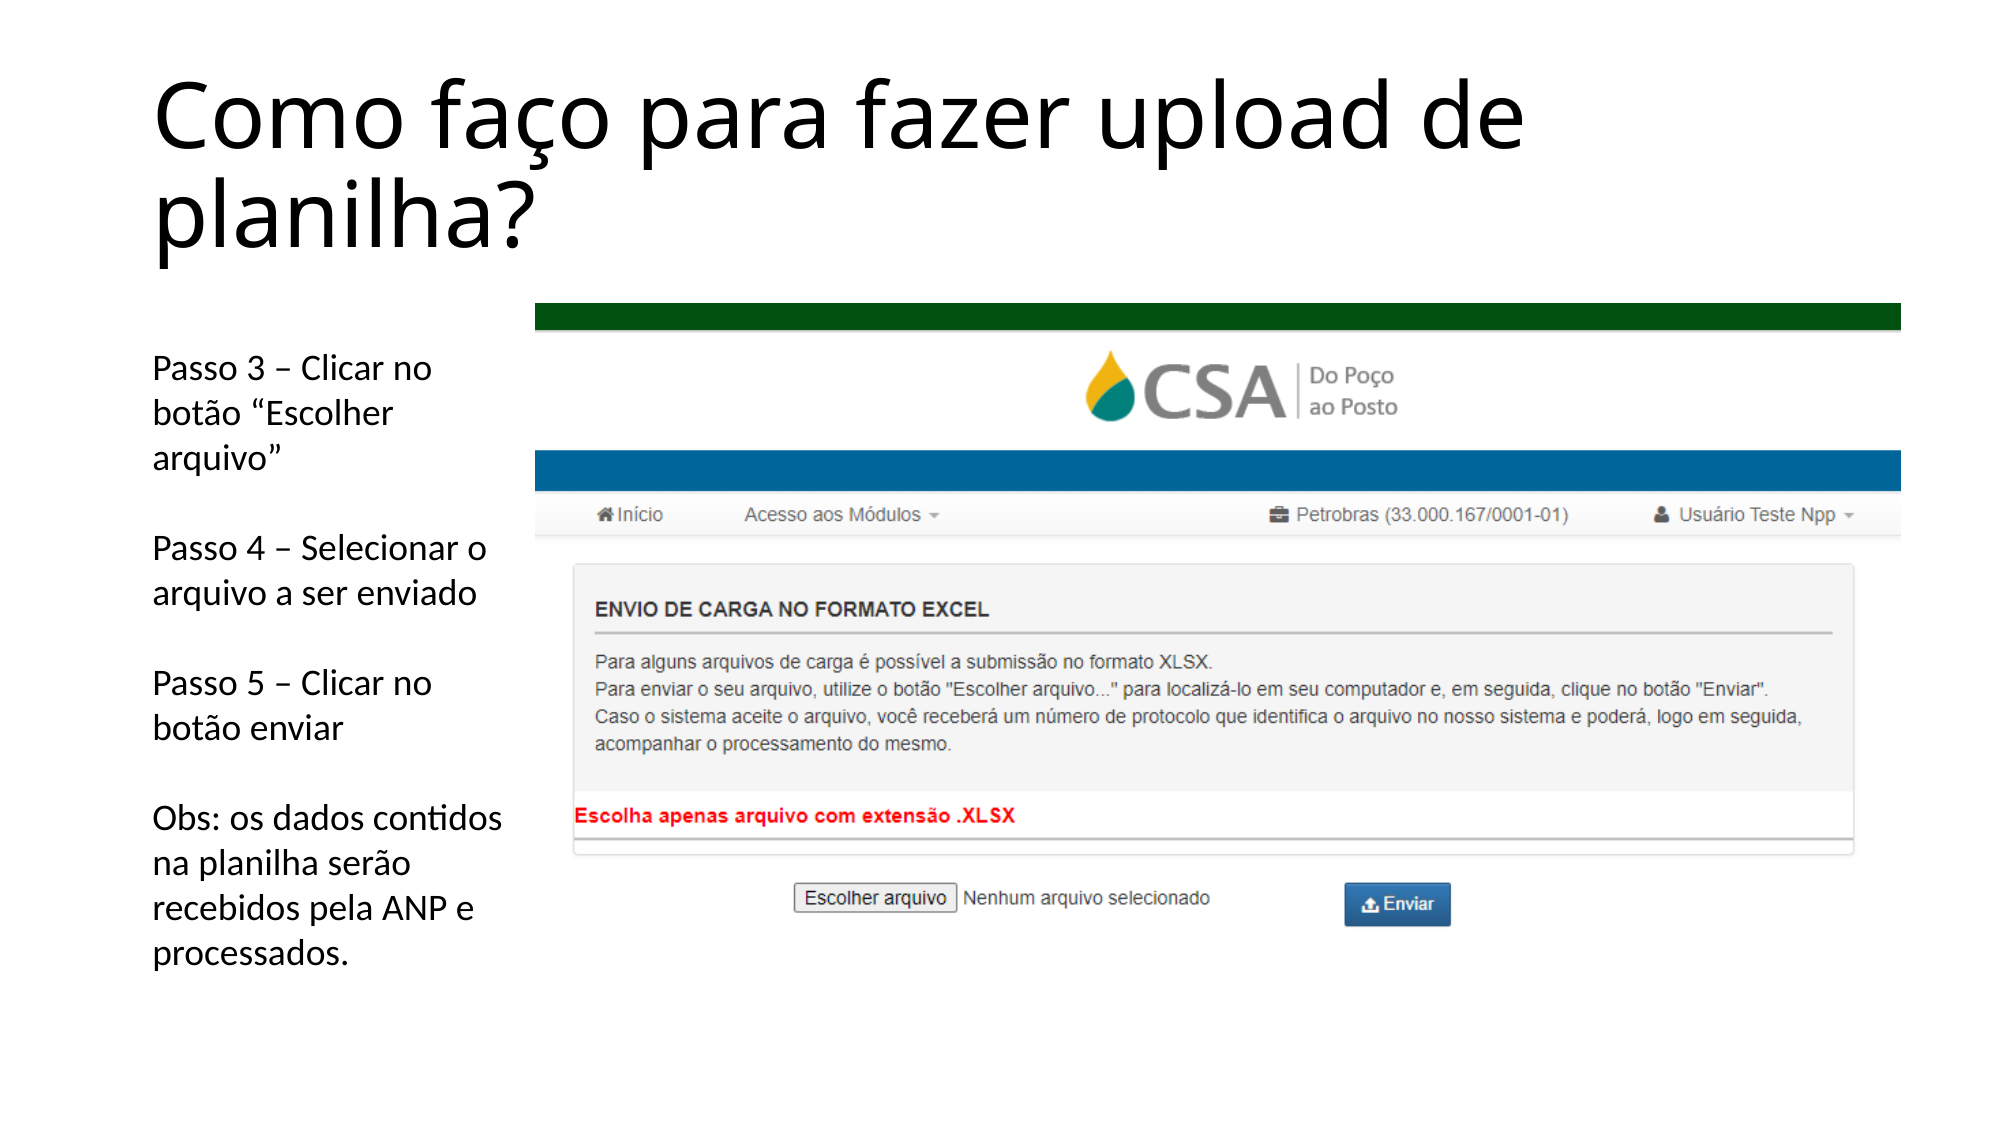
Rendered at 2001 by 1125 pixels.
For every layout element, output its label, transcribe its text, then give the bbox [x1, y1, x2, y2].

text_box Passo 3 – Clicar no botão “Escolher arquivo” Passo 4 – Selecionar o arquivo a ser enviado Passo 5 – Clicar no botão enviar Obs: os dados contidos na planilha serão recebidos pela ANP e processados. [137, 335, 535, 981]
title Como faço para fazer upload de planilha? [137, 59, 1863, 278]
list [535, 303, 1901, 992]
